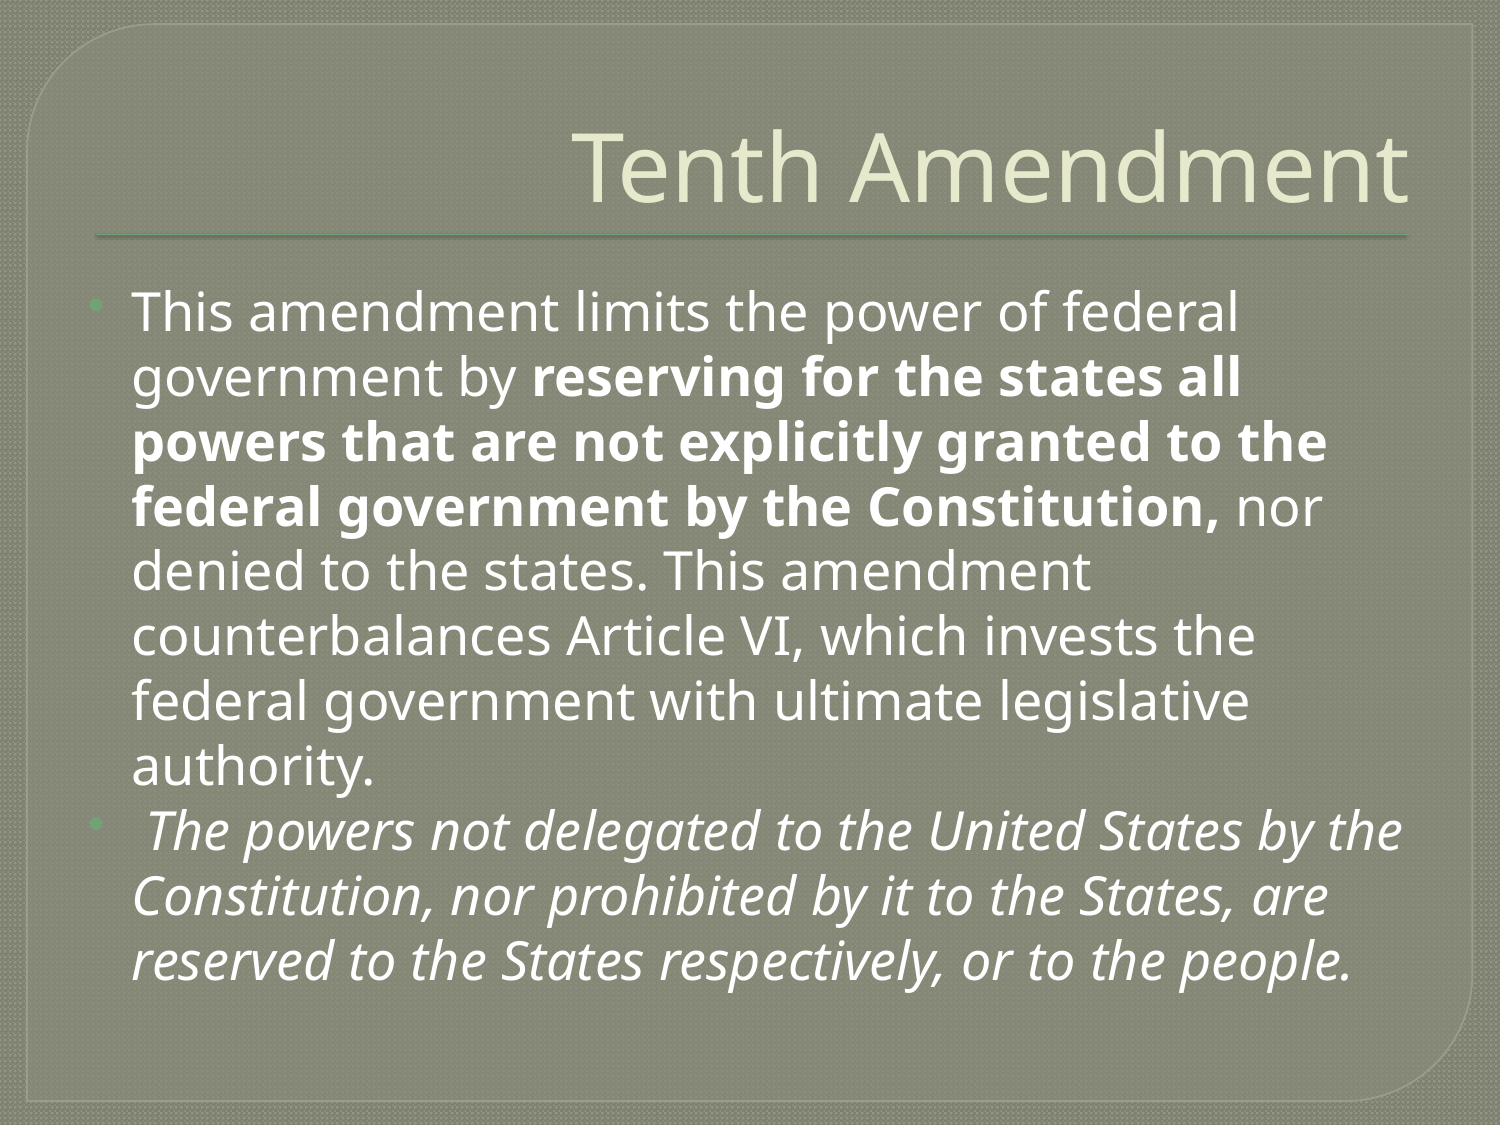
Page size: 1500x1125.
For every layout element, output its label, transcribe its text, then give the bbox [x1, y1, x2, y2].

list This amendment limits the power of federal government by reserving for the states all powers that are not explicitly granted to the federal government by the Constitution, nor denied to the states. This amendment counterbalances Article VI, which invests the federal government with ultimate legislative authority. The powers not delegated to the United States by the Constitution, nor prohibited by it to the States, are reserved to the States respectively, or to the people. [75, 270, 1425, 1013]
title Tenth Amendment [75, 41, 1425, 230]
